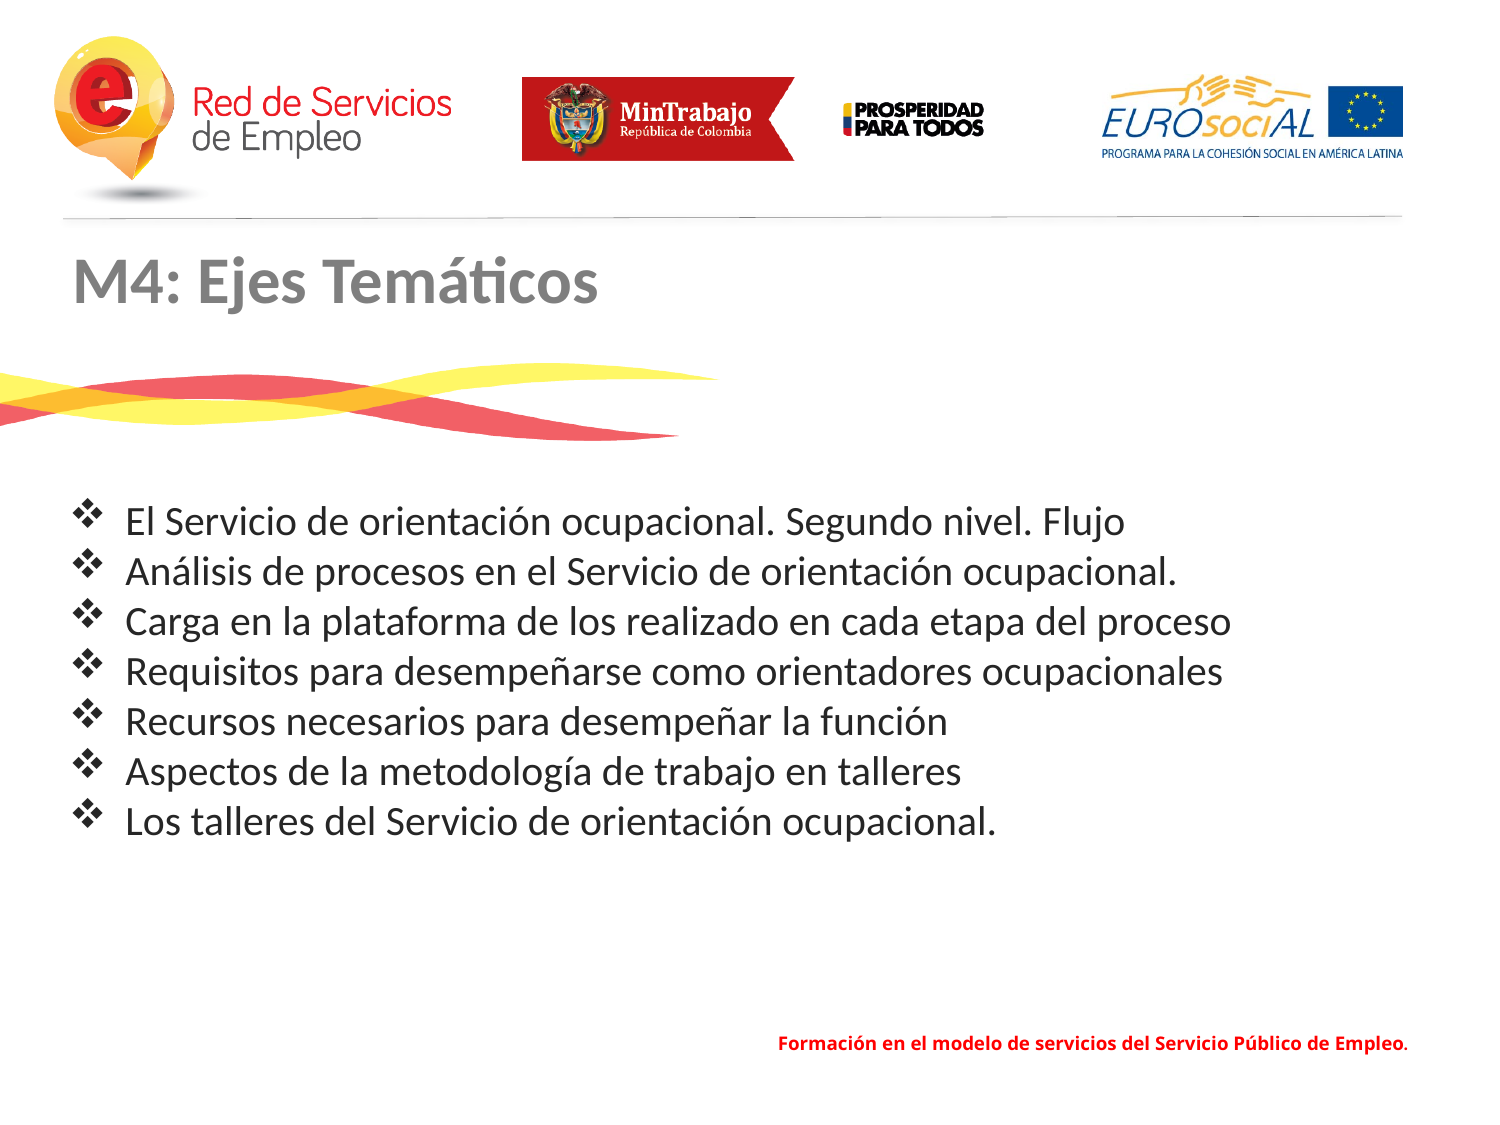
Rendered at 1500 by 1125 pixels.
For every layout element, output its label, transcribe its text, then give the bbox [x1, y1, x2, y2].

picture [1102, 74, 1403, 158]
picture [0, 358, 721, 441]
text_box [62, 215, 1403, 220]
text_box M4: Ejes Temáticos [57, 229, 630, 325]
picture [54, 35, 452, 205]
picture [521, 77, 987, 162]
title Formación en el modelo de servicios del Servicio Público de Empleo. [720, 999, 1471, 1088]
text_box El Servicio de orientación ocupacional. Segundo nivel. Flujo Análisis de procesos en el Servicio de orientación ocupacional. Carga en la plataforma de los realizado en cada etapa del proceso Requisitos para desempeñarse como orientadores ocupacionales Recursos necesarios para desempeñar la función Aspectos de la metodología de trabajo en talleres Los talleres del Servicio de orientación ocupacional. [54, 436, 1500, 901]
